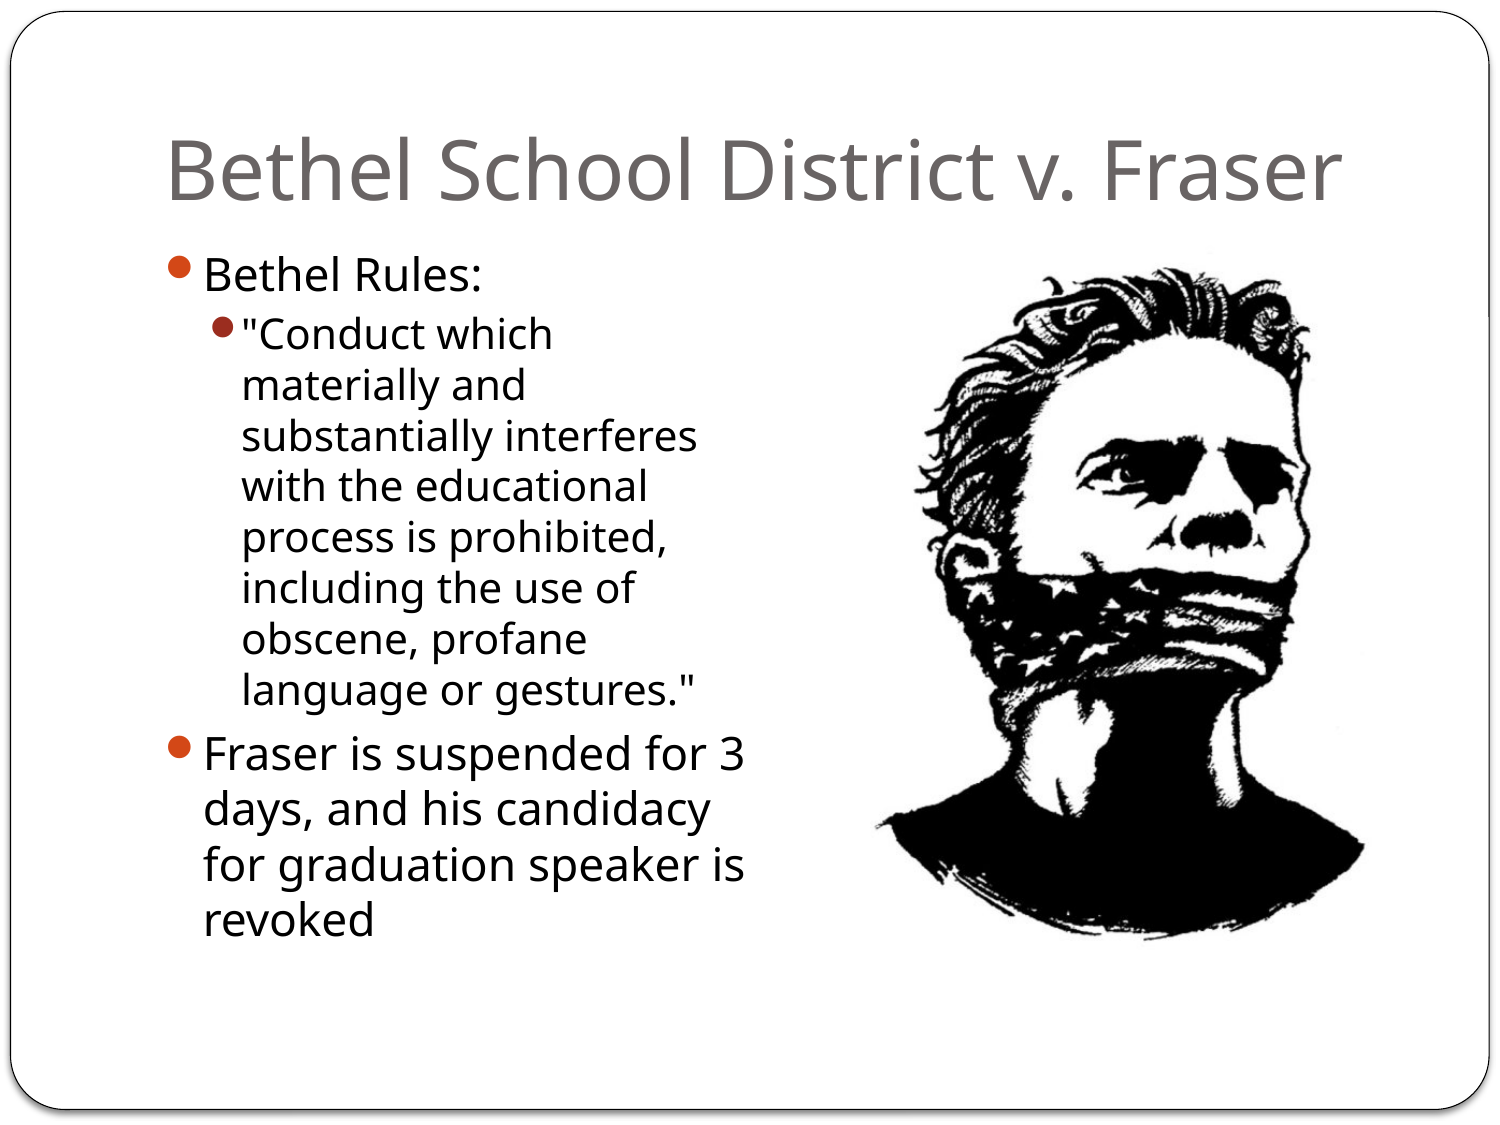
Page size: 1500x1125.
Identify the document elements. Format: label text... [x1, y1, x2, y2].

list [836, 237, 1398, 988]
title Bethel School District v. Fraser [150, 45, 1425, 233]
list Bethel Rules: "Conduct which materially and substantially interferes with the educational process is prohibited, including the use of obscene, profane language or gestures." Fraser is suspended for 3 days, and his candidacy for graduation speaker is revoked [150, 237, 765, 988]
